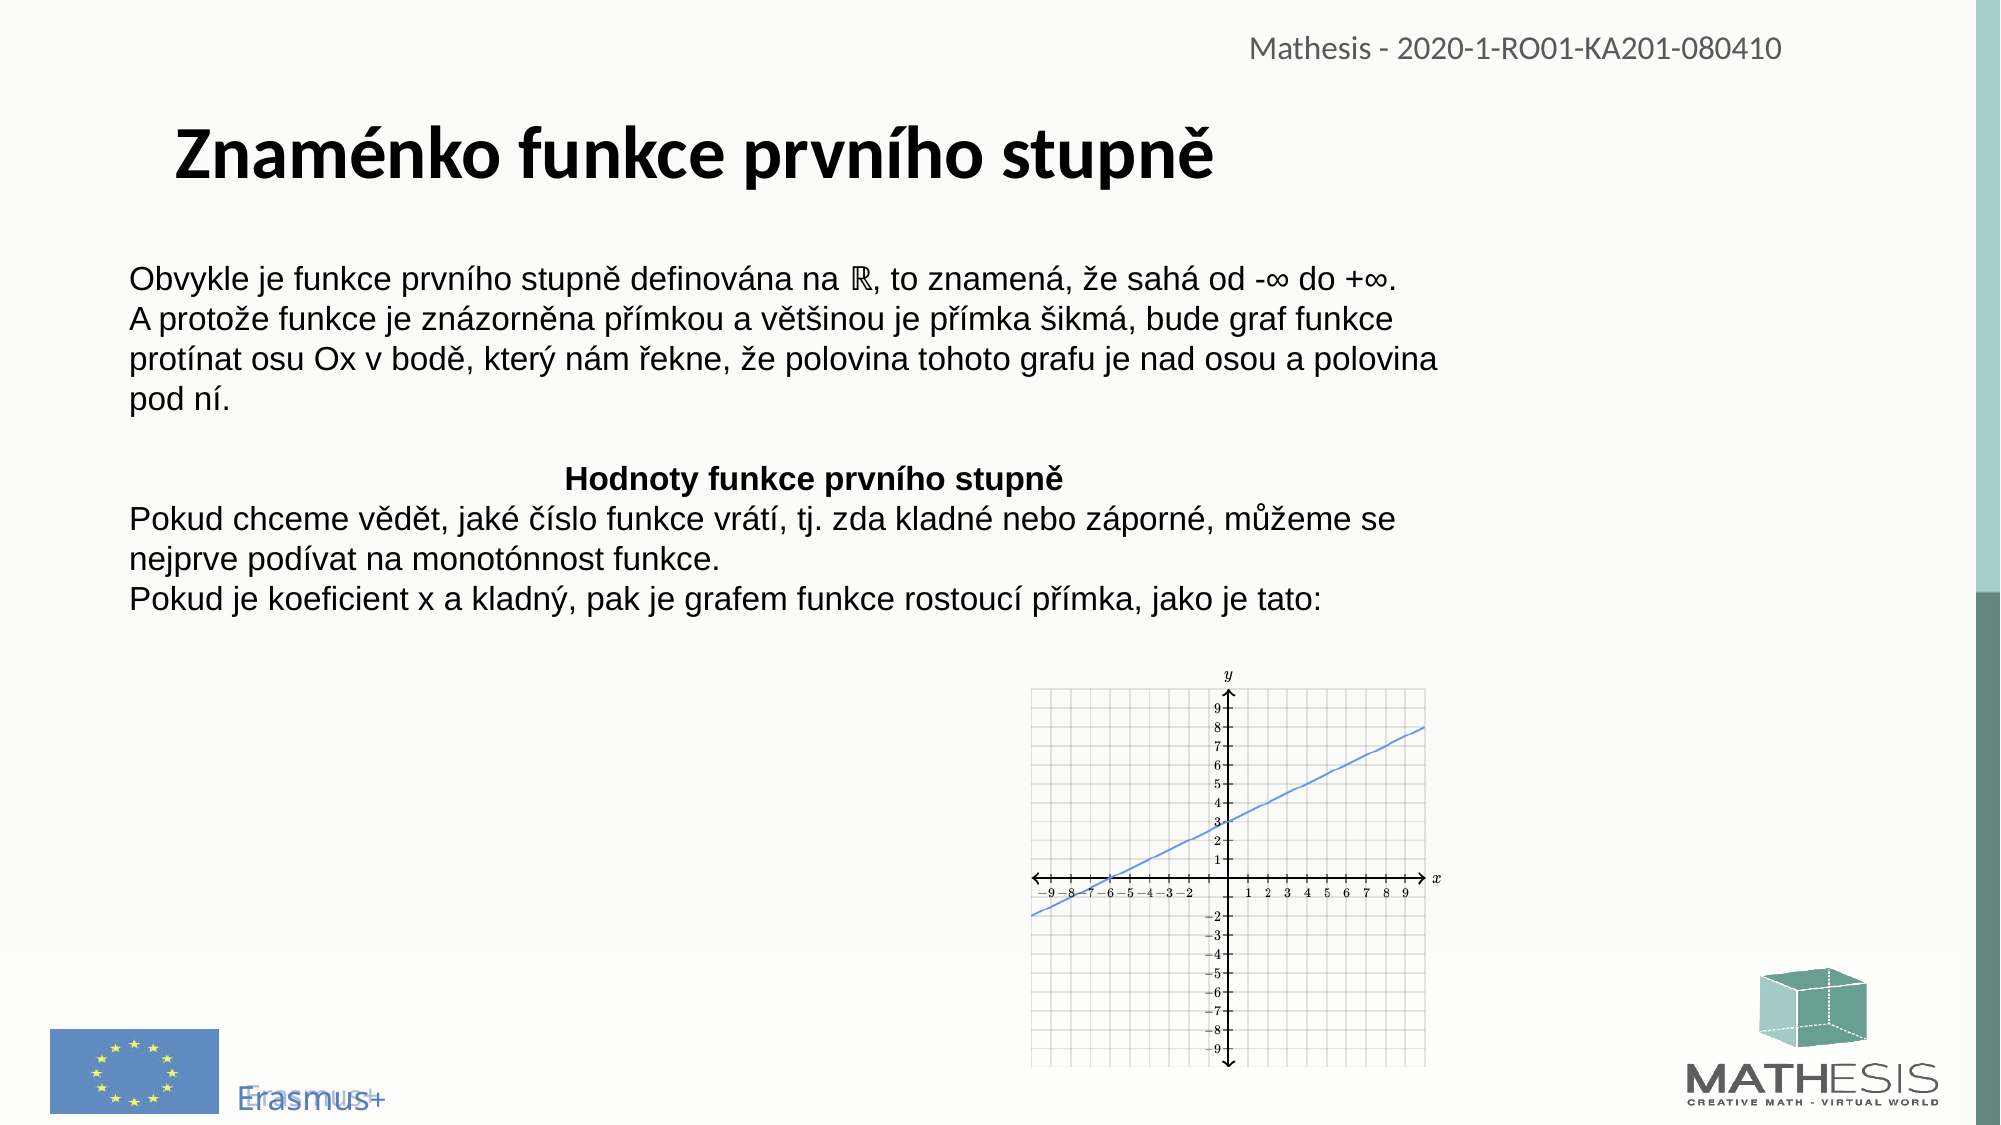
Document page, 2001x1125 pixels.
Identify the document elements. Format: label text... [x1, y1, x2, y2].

title Znaménko funkce prvního stupně [160, 96, 1861, 338]
text_box Δ>0 [1976, 0, 2000, 1125]
picture [1031, 665, 1449, 1068]
subtitle Obvykle je funkce prvního stupně definována na ℝ, to znamená, že sahá od -∞ do +∞. A protože funkce je znázorněna přímkou a většinou je přímka šikmá, bude graf funkce protínat osu Ox v bodě, který nám řekne, že polovina tohoto grafu je nad osou a polovina pod ní. Hodnoty funkce prvního stupně Pokud chceme vědět, jaké číslo funkce vrátí, tj. zda kladné nebo záporné, můžeme se nejprve podívat na monotónnost funkce. Pokud je koeficient x a kladný, pak je grafem funkce rostoucí přímka, jako je tato: [114, 250, 1515, 538]
text_box Δ>0 [50, 1029, 219, 1114]
text_box Δ>0 [1664, 928, 1961, 1125]
